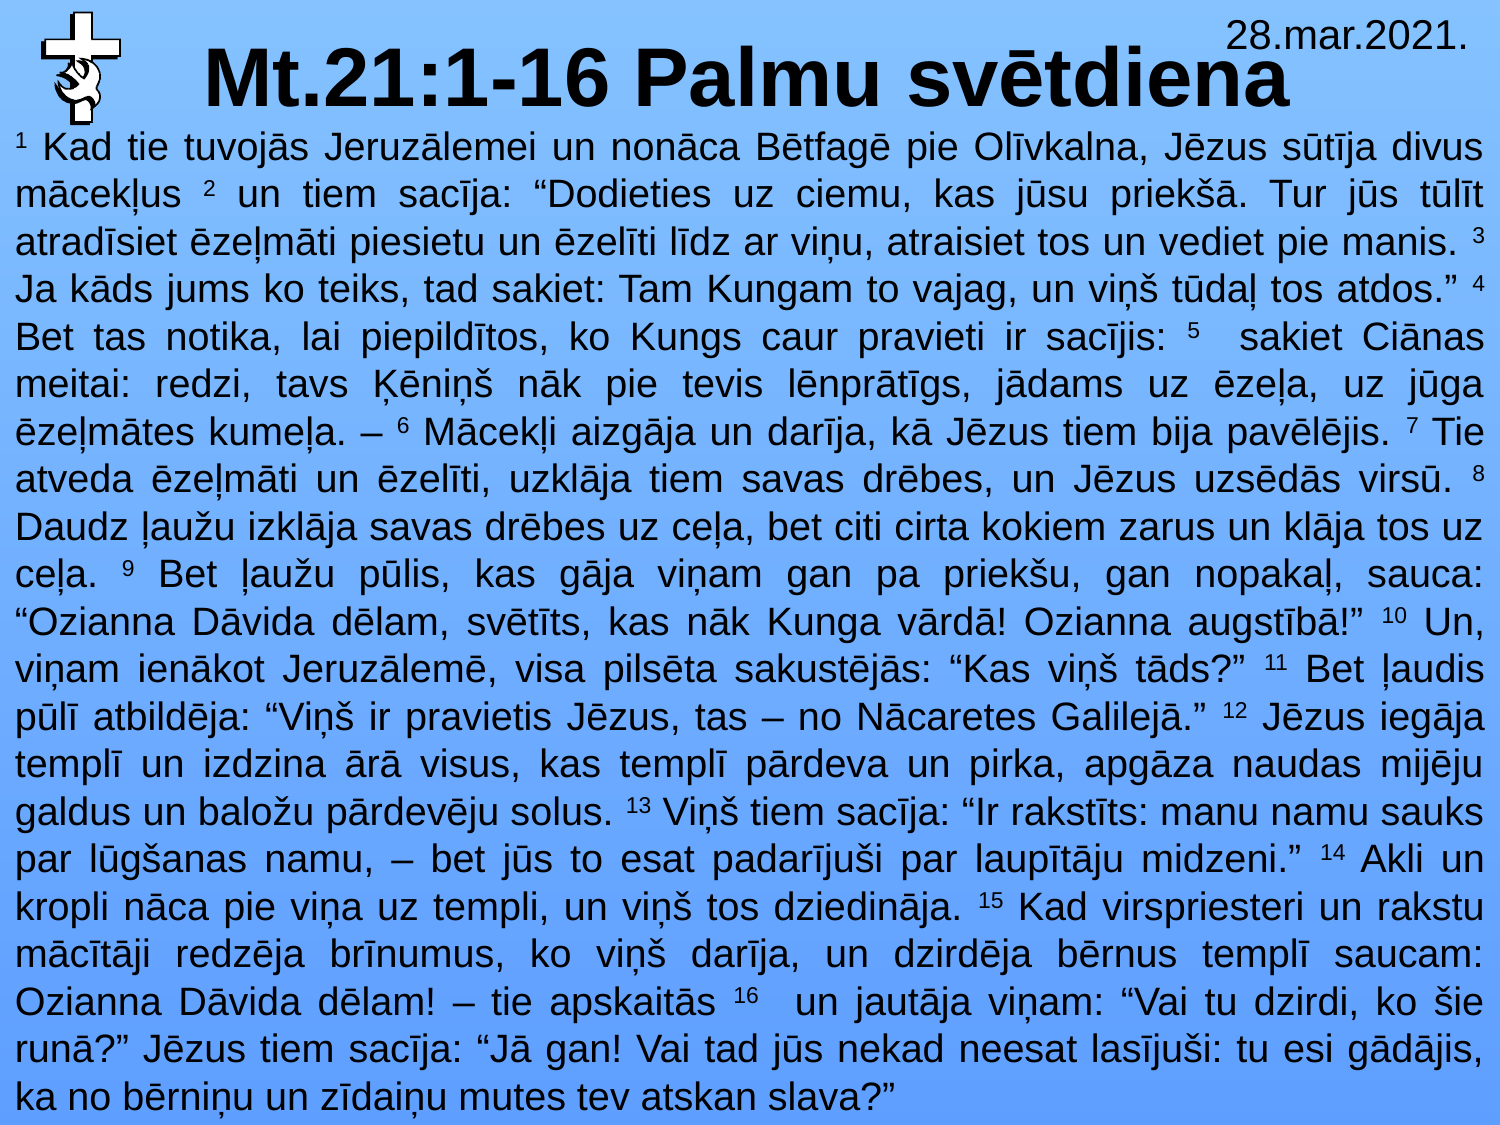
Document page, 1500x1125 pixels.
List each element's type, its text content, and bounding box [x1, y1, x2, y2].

title Mt.21:1-16 Palmu svētdiena [29, 0, 1466, 113]
text_box 28.mar.2021. [1210, 0, 1500, 65]
text_box 1 Kad tie tuvojās Jeruzālemei un nonāca Bētfagē pie Olīvkalna, Jēzus sūtīja divus mācekļus 2 un tiem sacīja: “Dodieties uz ciemu, kas jūsu priekšā. Tur jūs tūlīt atradīsiet ēzeļmāti piesietu un ēzelīti līdz ar viņu, atraisiet tos un vediet pie manis. 3 Ja kāds jums ko teiks, tad sakiet: Tam Kungam to vajag, un viņš tūdaļ tos atdos.” 4 Bet tas notika, lai piepildītos, ko Kungs caur pravieti ir sacījis: 5 sakiet Ciānas meitai: redzi, tavs Ķēniņš nāk pie tevis lēnprātīgs, jādams uz ēzeļa, uz jūga ēzeļmātes kumeļa. – 6 Mācekļi aizgāja un darīja, kā Jēzus tiem bija pavēlējis. 7 Tie atveda ēzeļmāti un ēzelīti, uzklāja tiem savas drēbes, un Jēzus uzsēdās virsū. 8 Daudz ļaužu izklāja savas drēbes uz ceļa, bet citi cirta kokiem zarus un klāja tos uz ceļa. 9 Bet ļaužu pūlis, kas gāja viņam gan pa priekšu, gan nopakaļ, sauca: “Ozianna Dāvida dēlam, svētīts, kas nāk Kunga vārdā! Ozianna augstībā!” 10 Un, viņam ienākot Jeruzālemē, visa pilsēta sakustējās: “Kas viņš tāds?” 11 Bet ļaudis pūlī atbildēja: “Viņš ir pravietis Jēzus, tas – no Nācaretes Galilejā.” 12 Jēzus iegāja templī un izdzina ārā visus, kas templī pārdeva un pirka, apgāza naudas mijēju galdus un baložu pārdevēju solus. 13 Viņš tiem sacīja: “Ir rakstīts: manu namu sauks par lūgšanas namu, – bet jūs to esat padarījuši par laupītāju midzeni.” 14 Akli un kropli nāca pie viņa uz templi, un viņš tos dziedināja. 15 Kad virspriesteri un rakstu mācītāji redzēja brīnumus, ko viņš darīja, un dzirdēja bērnus templī saucam: Ozianna Dāvida dēlam! – tie apskaitās 16 un jautāja viņam: “Vai tu dzirdi, ko šie runā?” Jēzus tiem sacīja: “Jā gan! Vai tad jūs nekad neesat lasījuši: tu esi gādājis, ka no bērniņu un zīdaiņu mutes tev atskan slava?” [0, 113, 1500, 1125]
picture [40, 11, 122, 126]
